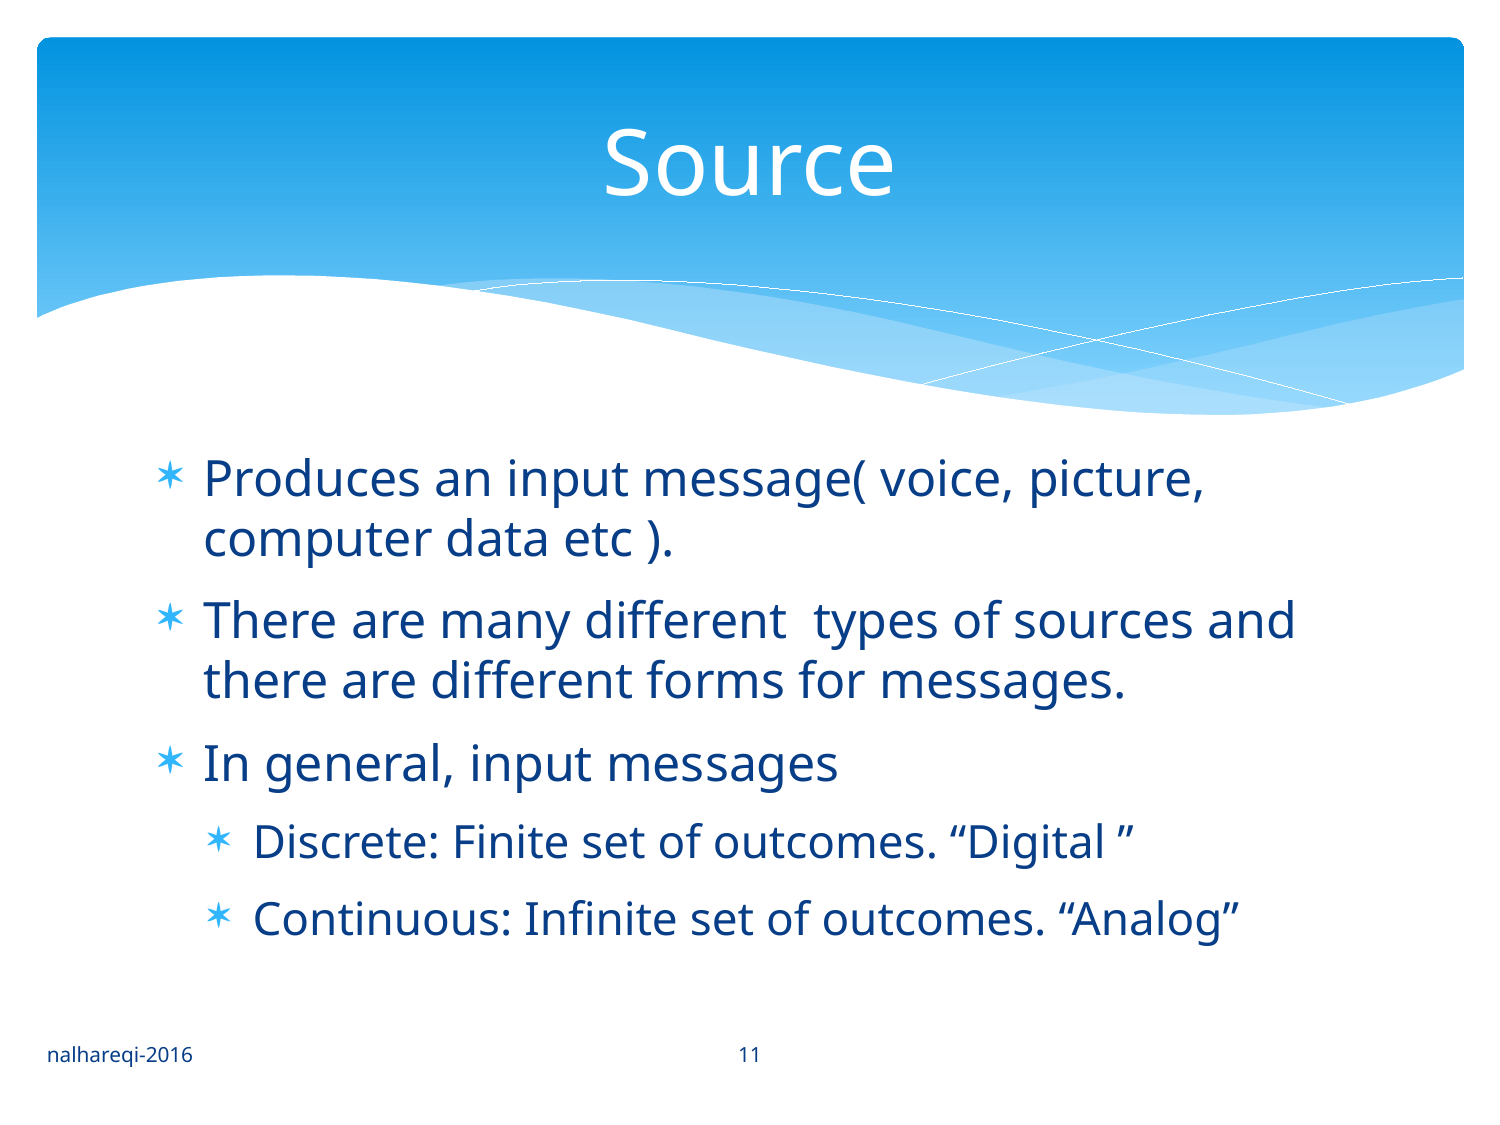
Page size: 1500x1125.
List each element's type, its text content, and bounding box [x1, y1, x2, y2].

title Source [75, 55, 1425, 261]
slide_number 11 [654, 1025, 846, 1086]
list Produces an input message( voice, picture, computer data etc ). There are many different types of sources and there are different forms for messages. In general, input messages Discrete: Finite set of outcomes. “Digital ” Continuous: Infinite set of outcomes. “Analog” [143, 438, 1359, 1005]
footer nalhareqi-2016 [31, 1025, 653, 1086]
